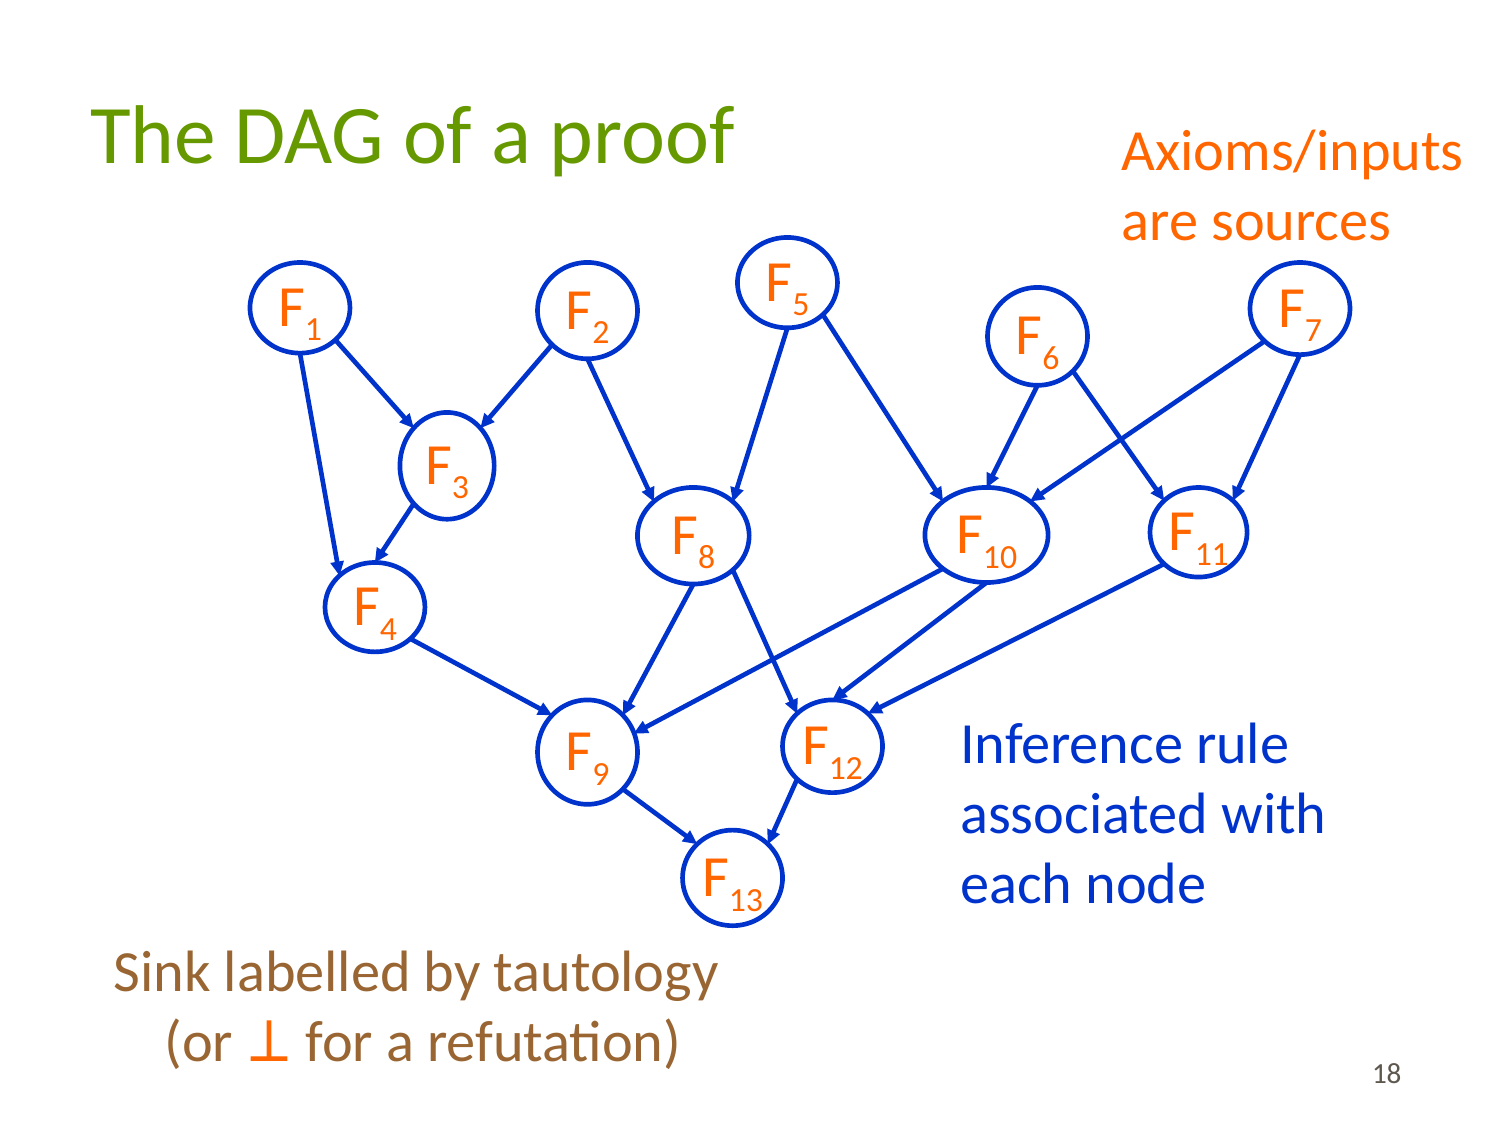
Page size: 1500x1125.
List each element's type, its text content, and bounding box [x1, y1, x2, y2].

text_box F7 [1250, 262, 1351, 355]
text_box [374, 505, 414, 561]
text_box F10 [924, 487, 1049, 566]
text_box F2 [537, 262, 638, 359]
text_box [767, 781, 798, 842]
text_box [335, 342, 414, 426]
text_box F3 [399, 412, 495, 520]
text_box F12 [782, 734, 883, 793]
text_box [732, 330, 788, 500]
text_box Inference rule associated with each node [945, 697, 1355, 923]
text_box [1072, 373, 1165, 499]
text_box F9 [537, 699, 638, 805]
text_box F8 [637, 487, 750, 568]
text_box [480, 347, 553, 426]
text_box F6 [987, 287, 1088, 385]
text_box F5 [737, 237, 838, 328]
text_box F11 [1149, 499, 1248, 578]
slide_number 18 [1104, 1021, 1417, 1097]
text_box F13 [682, 830, 783, 926]
title The DAG of a proof [75, 37, 1350, 188]
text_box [622, 791, 698, 842]
text_box F4 [324, 562, 425, 652]
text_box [822, 316, 943, 499]
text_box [986, 387, 1030, 486]
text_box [410, 641, 553, 714]
text_box Sink labelled by tautology (or ⊥ for a refutation) [98, 926, 747, 1081]
text_box Axioms/inputs are sources [1106, 104, 1492, 260]
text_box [587, 361, 654, 500]
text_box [633, 568, 943, 734]
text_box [622, 586, 633, 714]
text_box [1030, 343, 1265, 499]
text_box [1232, 356, 1300, 499]
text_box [867, 566, 1165, 712]
text_box F1 [249, 262, 350, 354]
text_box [299, 355, 340, 574]
